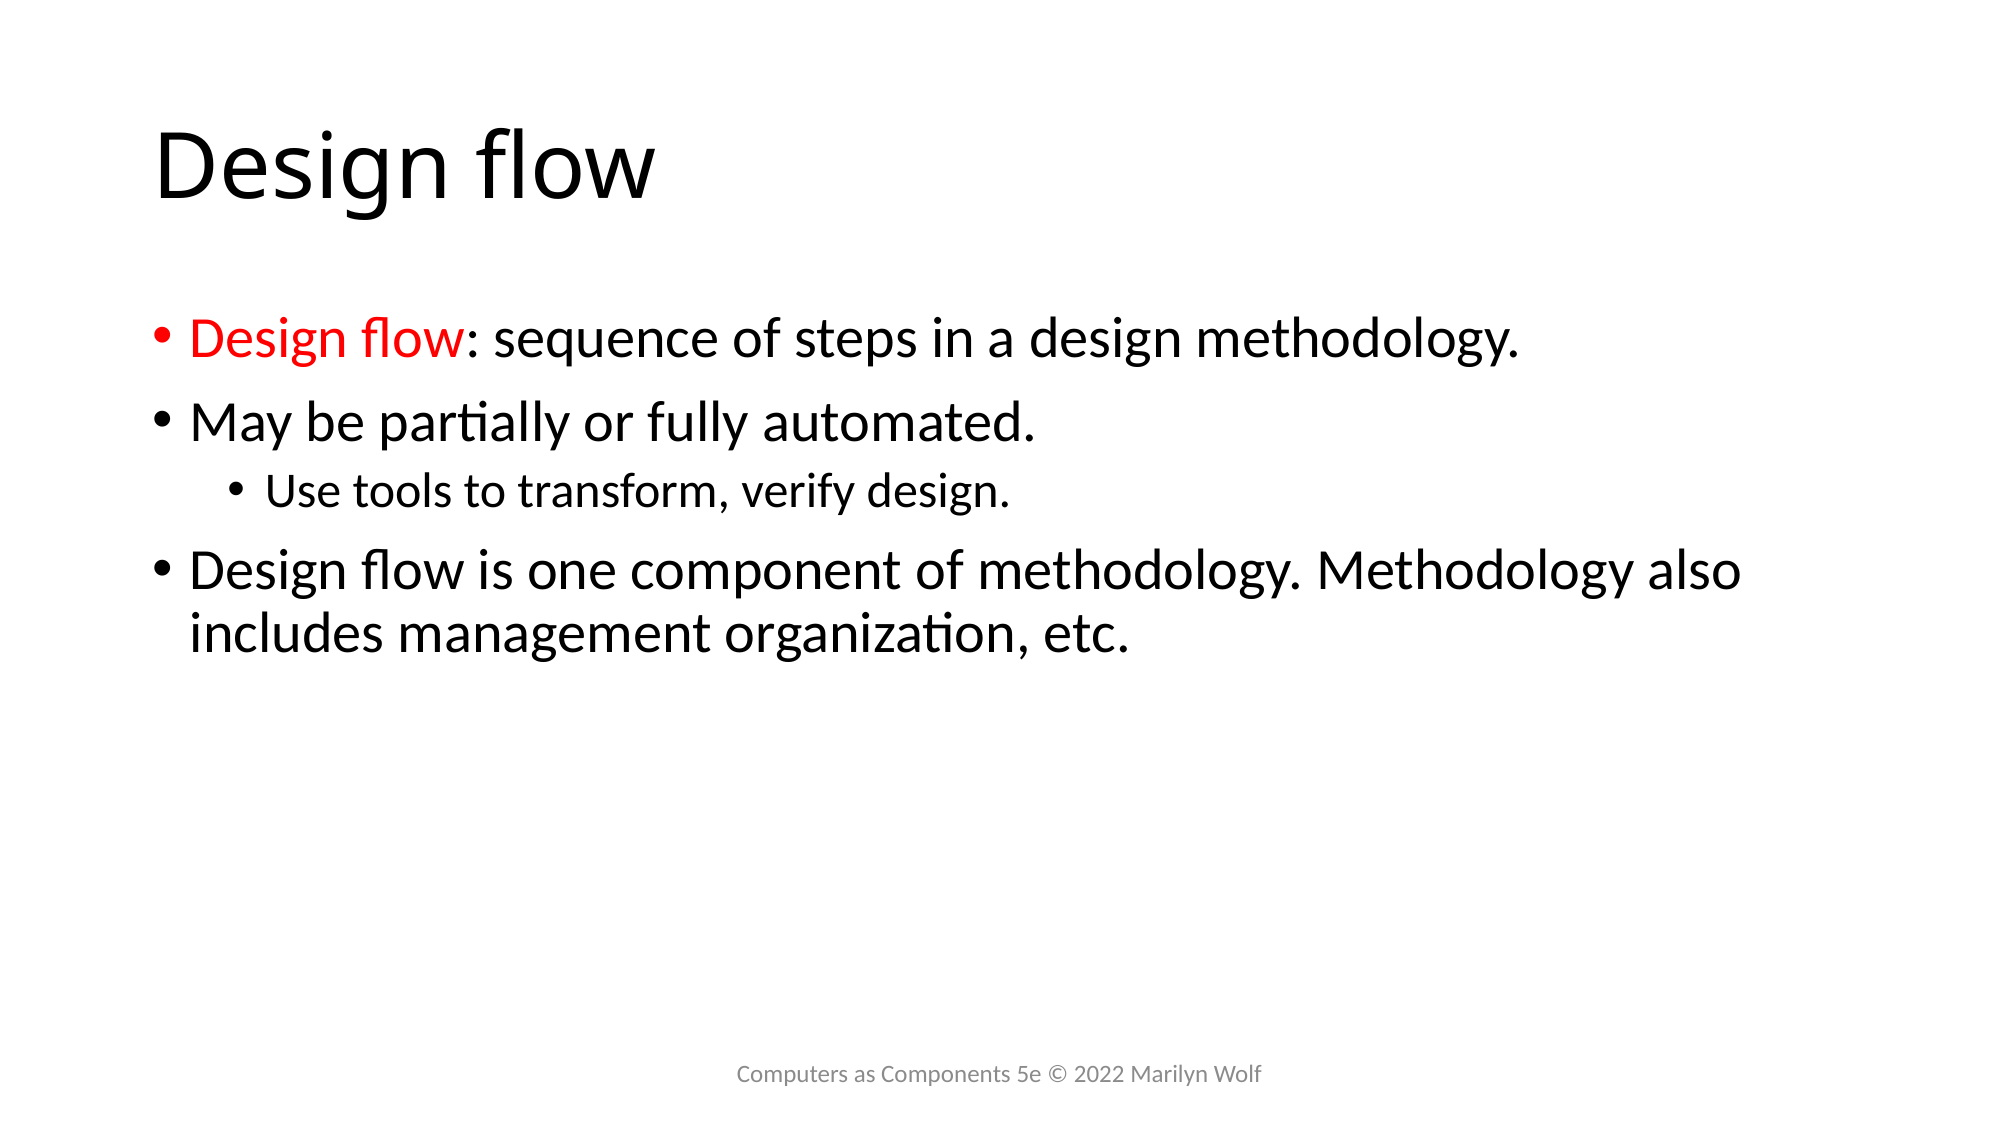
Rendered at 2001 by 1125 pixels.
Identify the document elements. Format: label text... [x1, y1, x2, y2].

footer Computers as Components 5e © 2022 Marilyn Wolf [662, 1042, 1338, 1103]
title Design flow [137, 59, 1863, 278]
list Design flow: sequence of steps in a design methodology. May be partially or fully automated. Use tools to transform, verify design. Design flow is one component of methodology. Methodology also includes management organization, etc. [137, 299, 1863, 1014]
